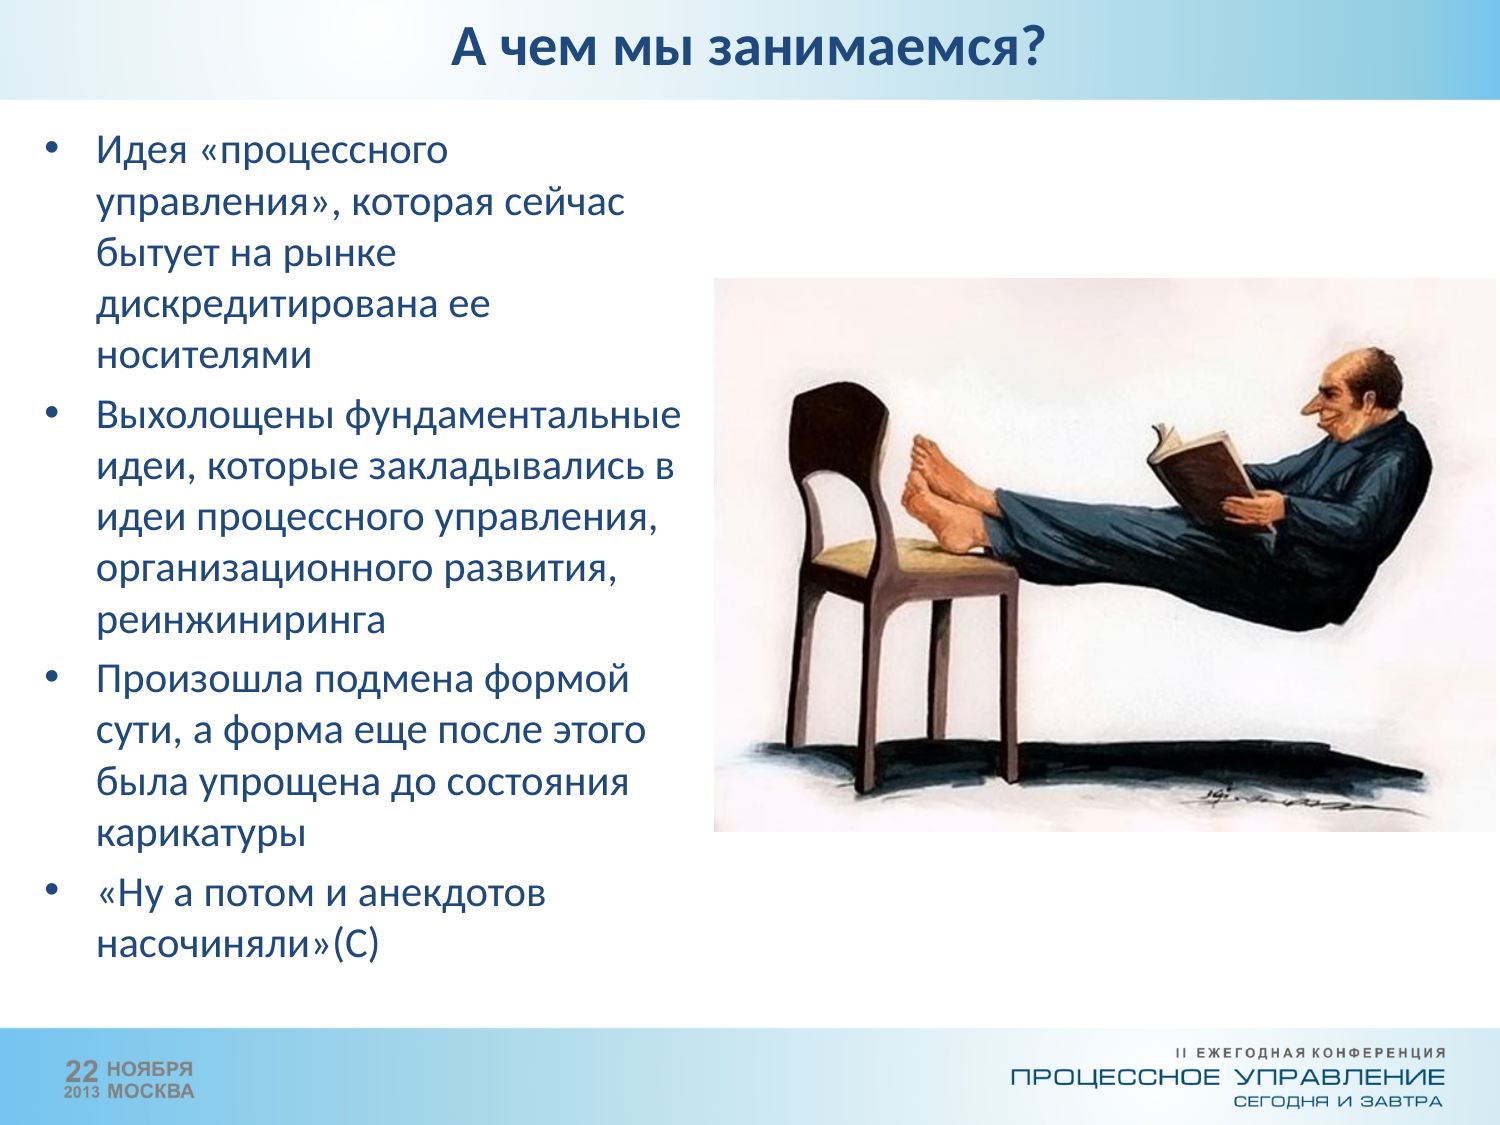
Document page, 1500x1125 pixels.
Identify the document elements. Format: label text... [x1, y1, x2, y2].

list Идея «процессного управления», которая сейчас бытует на рынке дискредитирована ее носителями Выхолощены фундаментальные идеи, которые закладывались в идеи процессного управления, организационного развития, реинжиниринга Произошла подмена формой сути, а форма еще после этого была упрощена до состояния карикатуры «Ну а потом и анекдотов насочиняли»(С) [29, 113, 703, 1022]
picture [0, 0, 1500, 1125]
list А чем мы занимаемся? [29, 0, 1471, 102]
